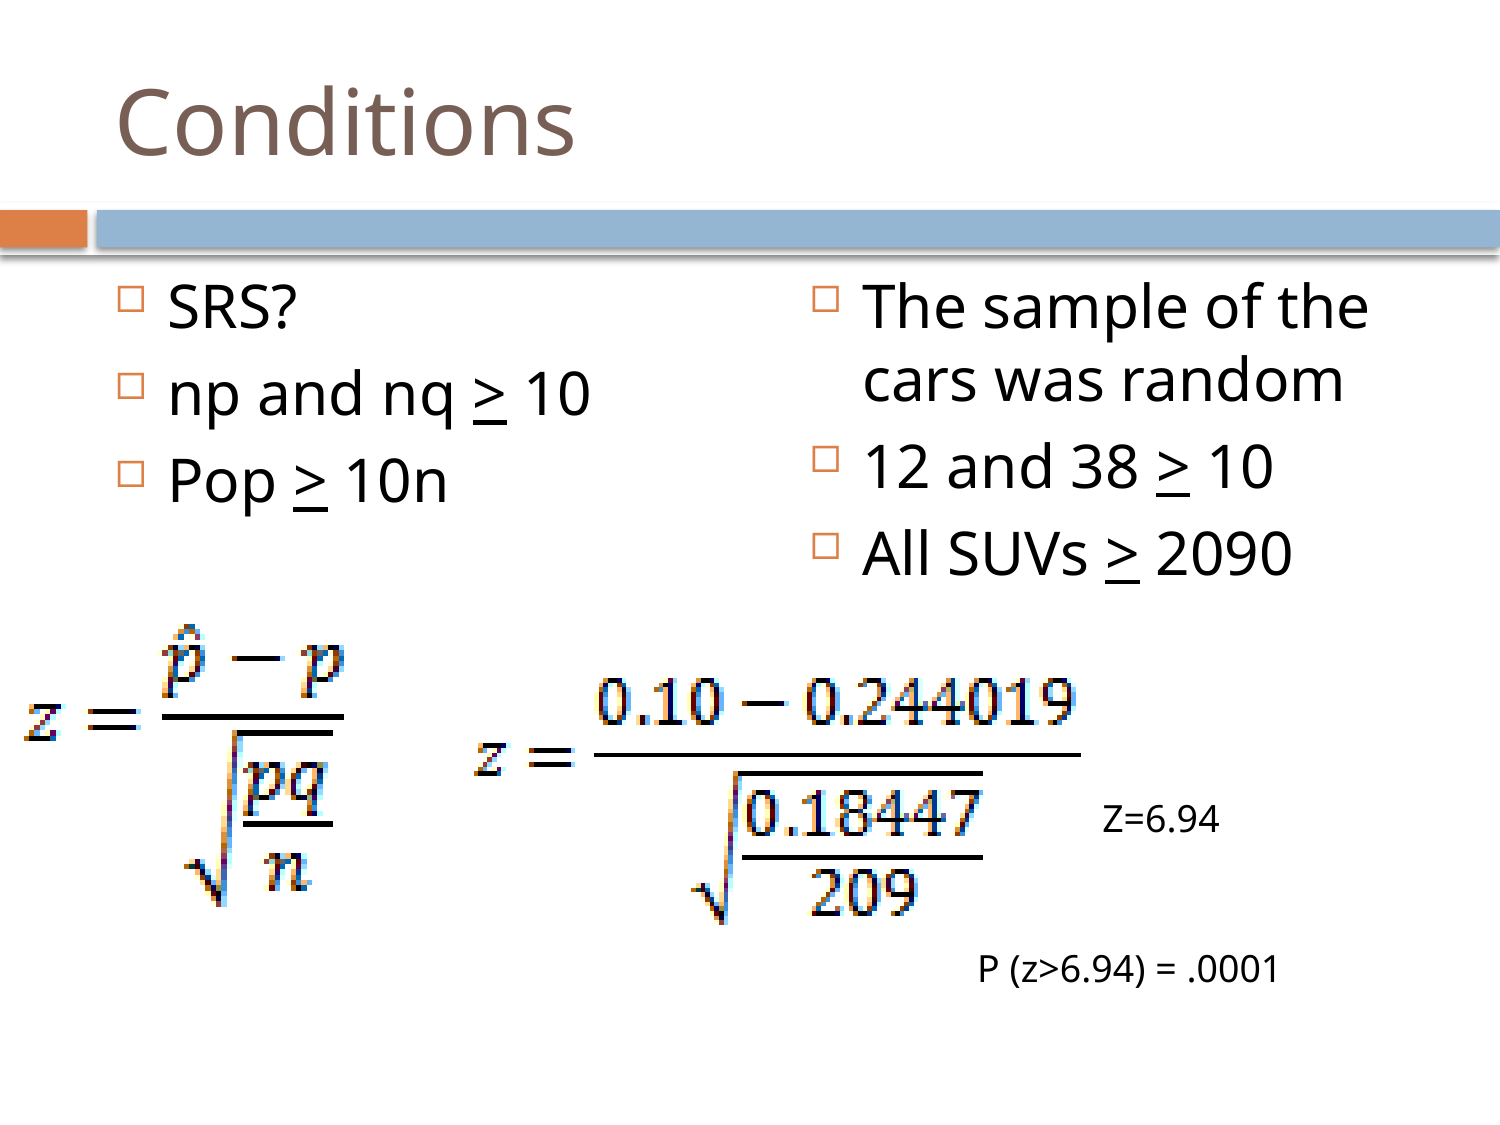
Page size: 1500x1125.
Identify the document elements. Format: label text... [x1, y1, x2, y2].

list SRS? np and nq > 10 Pop > 10n [99, 260, 738, 1011]
picture [24, 624, 351, 935]
list The sample of the cars was random 12 and 38 > 10 All SUVs > 2090 [794, 260, 1433, 1011]
text_box P (z>6.94) = .0001 [962, 937, 1350, 998]
title Conditions [99, 37, 1438, 200]
text_box Z=6.94 [1087, 787, 1350, 848]
picture [474, 674, 1082, 944]
